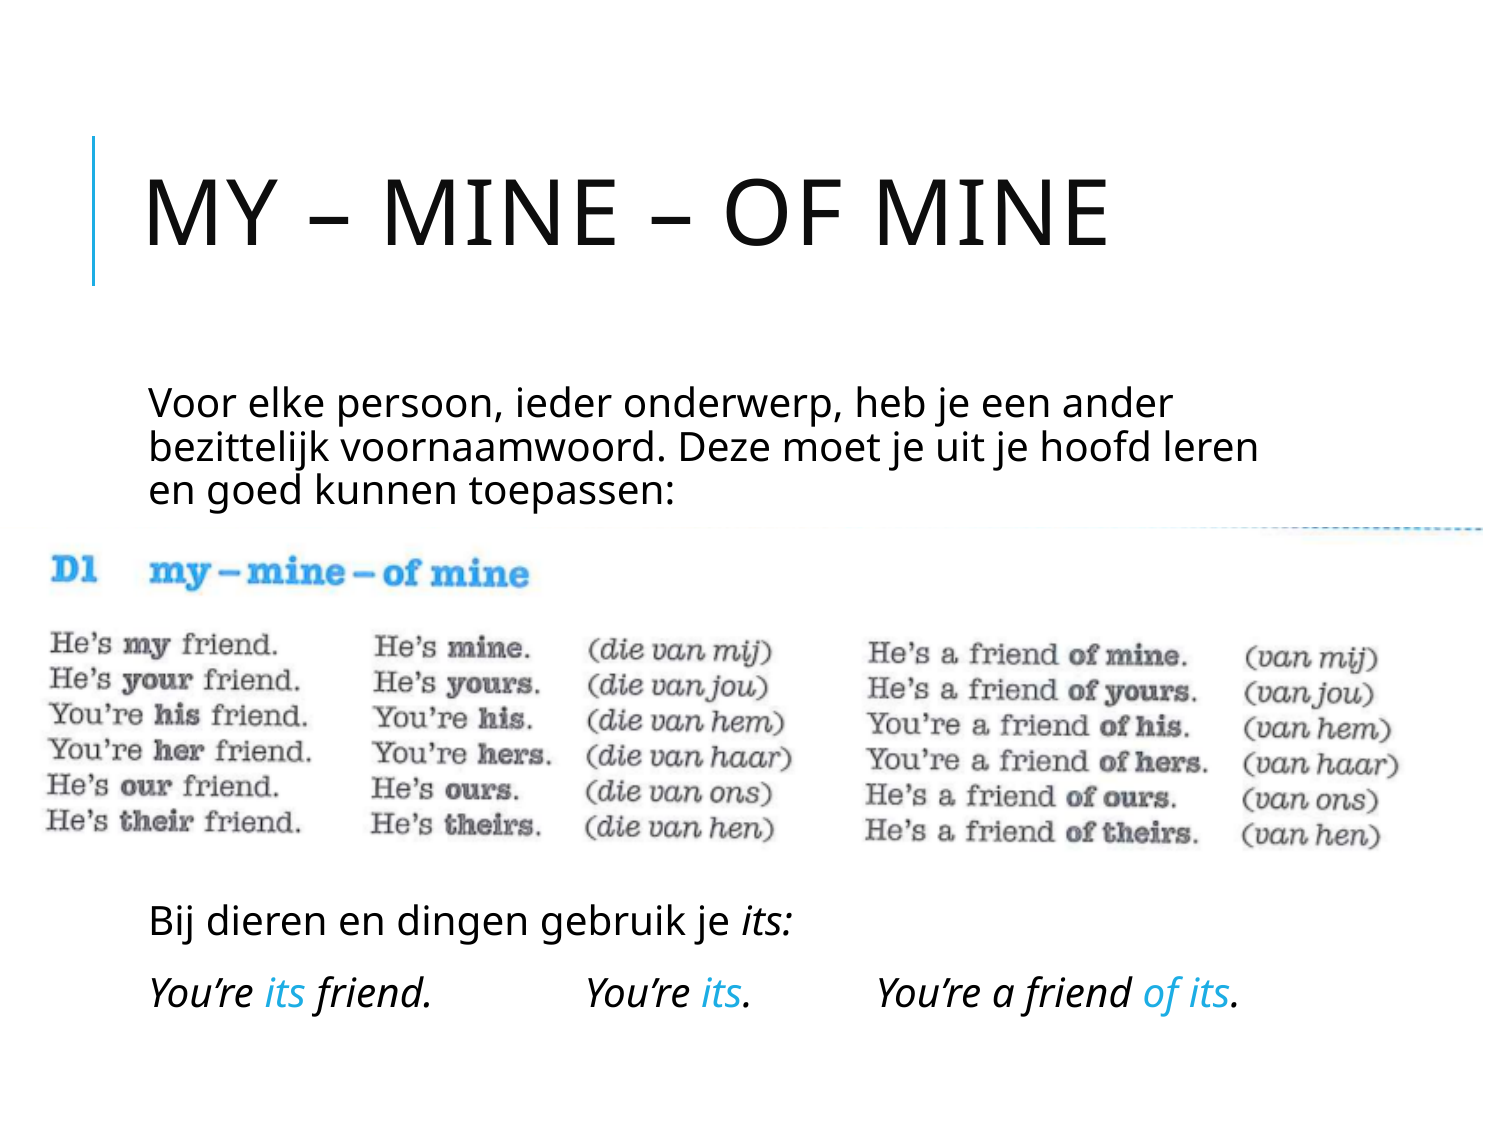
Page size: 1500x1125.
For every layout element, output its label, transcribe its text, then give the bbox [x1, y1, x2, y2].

title My – mine – of mine [126, 96, 1322, 342]
list Voor elke persoon, ieder onderwerp, heb je een ander bezittelijk voornaamwoord. Deze moet je uit je hoofd leren en goed kunnen toepassen: Bij dieren en dingen gebruik je its: You’re its friend. You’re its. You’re a friend of its. [126, 890, 1322, 1035]
list Voor elke persoon, ieder onderwerp, heb je een ander bezittelijk voornaamwoord. Deze moet je uit je hoofd leren en goed kunnen toepassen: Bij dieren en dingen gebruik je its: You’re its friend. You’re its. You’re a friend of its. [126, 375, 1322, 522]
picture [0, 527, 1483, 883]
